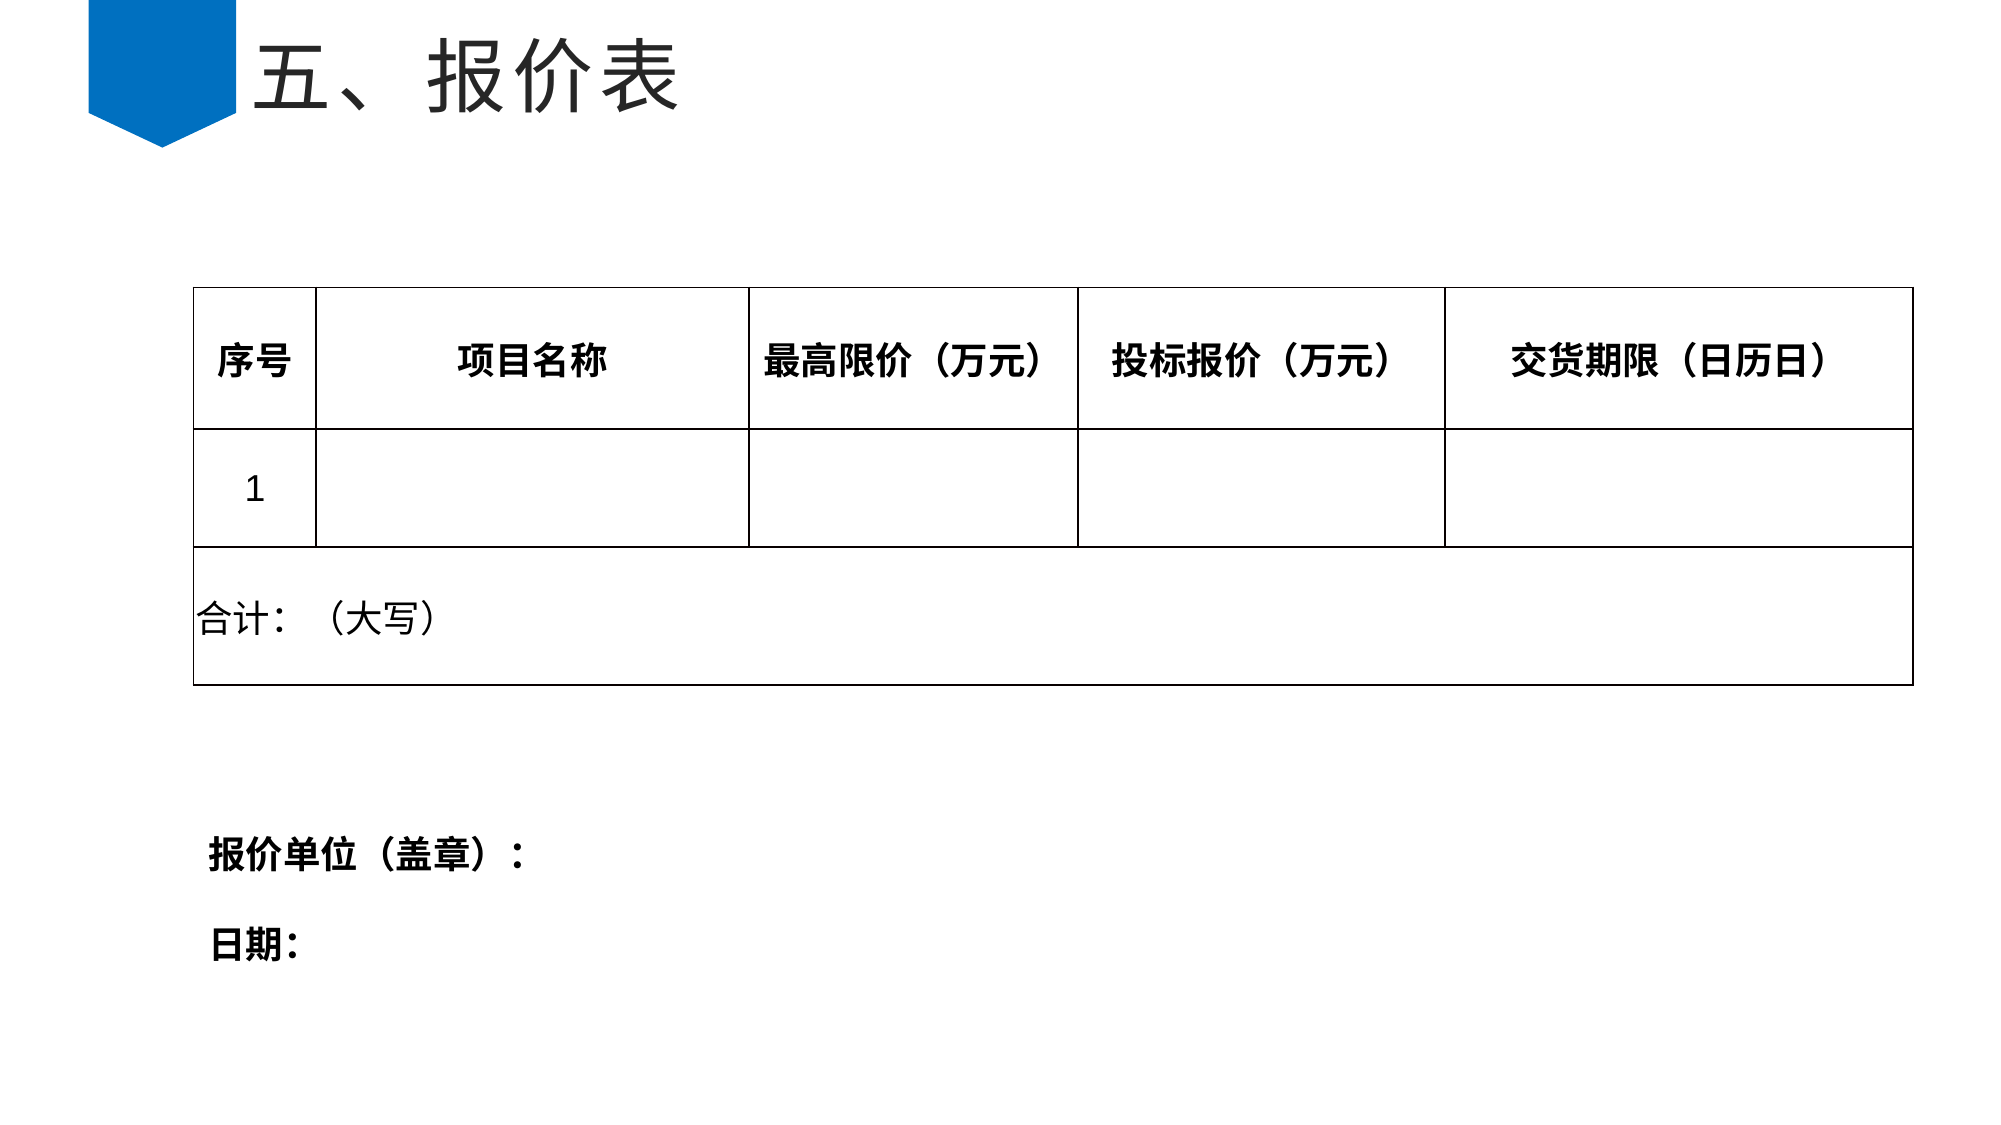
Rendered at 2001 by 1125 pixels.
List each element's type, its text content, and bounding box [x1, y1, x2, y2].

table_header 序号 [194, 288, 315, 428]
table_cell [1079, 430, 1444, 546]
text_box [105, 238, 1782, 868]
table_cell [750, 430, 1077, 546]
table_cell [317, 430, 748, 546]
text_box [87, 0, 238, 149]
table_header 交货期限（日历日） [1446, 288, 1912, 428]
table_header 最高限价（万元） [750, 288, 1077, 428]
table_header 投标报价（万元） [1079, 288, 1444, 428]
table_header 项目名称 [317, 288, 748, 428]
table_cell 1 [194, 430, 315, 546]
table_cell [1446, 430, 1912, 546]
table_cell 合计：（大写） [194, 548, 1912, 684]
title 五、报价表 [236, 15, 1913, 132]
text_box 报价单位（盖章）： 日期： [193, 823, 1566, 973]
